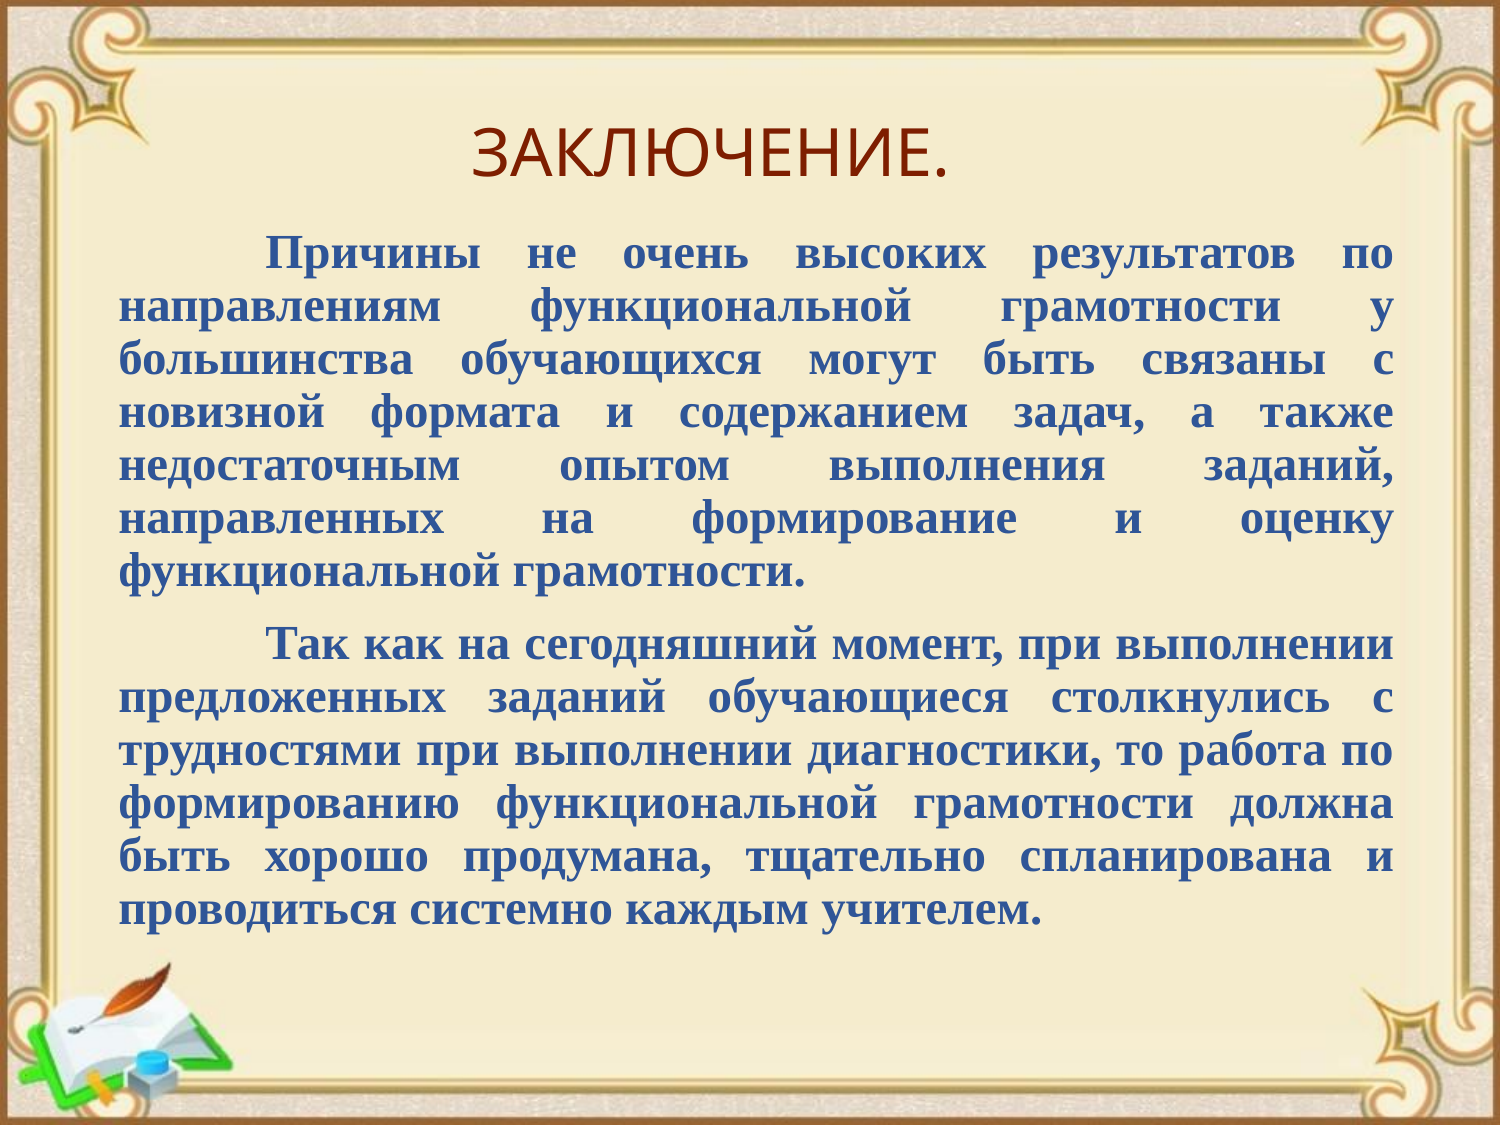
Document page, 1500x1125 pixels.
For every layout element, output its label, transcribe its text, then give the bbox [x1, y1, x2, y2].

title ЗАКЛЮЧЕНИЕ. [103, 89, 1319, 199]
list Причины не очень высоких результатов по направлениям функциональной грамотности у большинства обучающихся могут быть связаны с новизной формата и содержанием задач, а также недостаточным опытом выполнения заданий, направленных на формирование и оценку функциональной грамотности. Так как на сегодняшний момент, при выполнении предложенных заданий обучающиеся столкнулись с трудностями при выполнении диагностики, то работа по формированию функциональной грамотности должна быть хорошо продумана, тщательно спланирована и проводиться системно каждым учителем. [103, 218, 1411, 963]
picture [0, 0, 1500, 1125]
